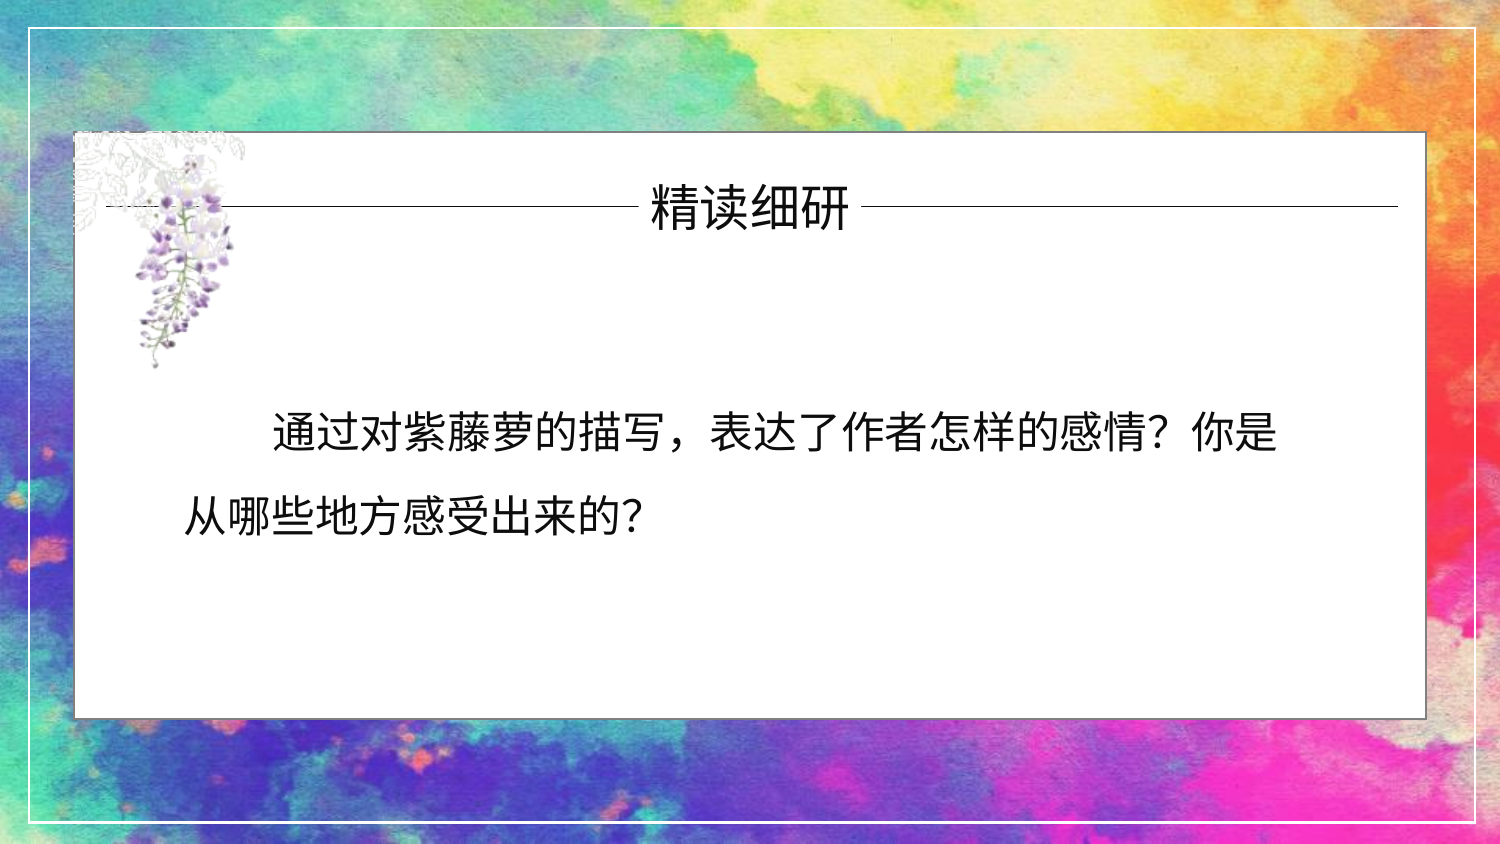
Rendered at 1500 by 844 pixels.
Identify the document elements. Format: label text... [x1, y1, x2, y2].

text_box 通过对紫藤萝的描写，表达了作者怎样的感情？你是从哪些地方感受出来的？ [172, 367, 1332, 547]
text_box 精读细研 [638, 207, 862, 243]
picture [0, 0, 1500, 844]
text_box [28, 27, 1476, 824]
text_box 精读细研 [638, 171, 862, 206]
